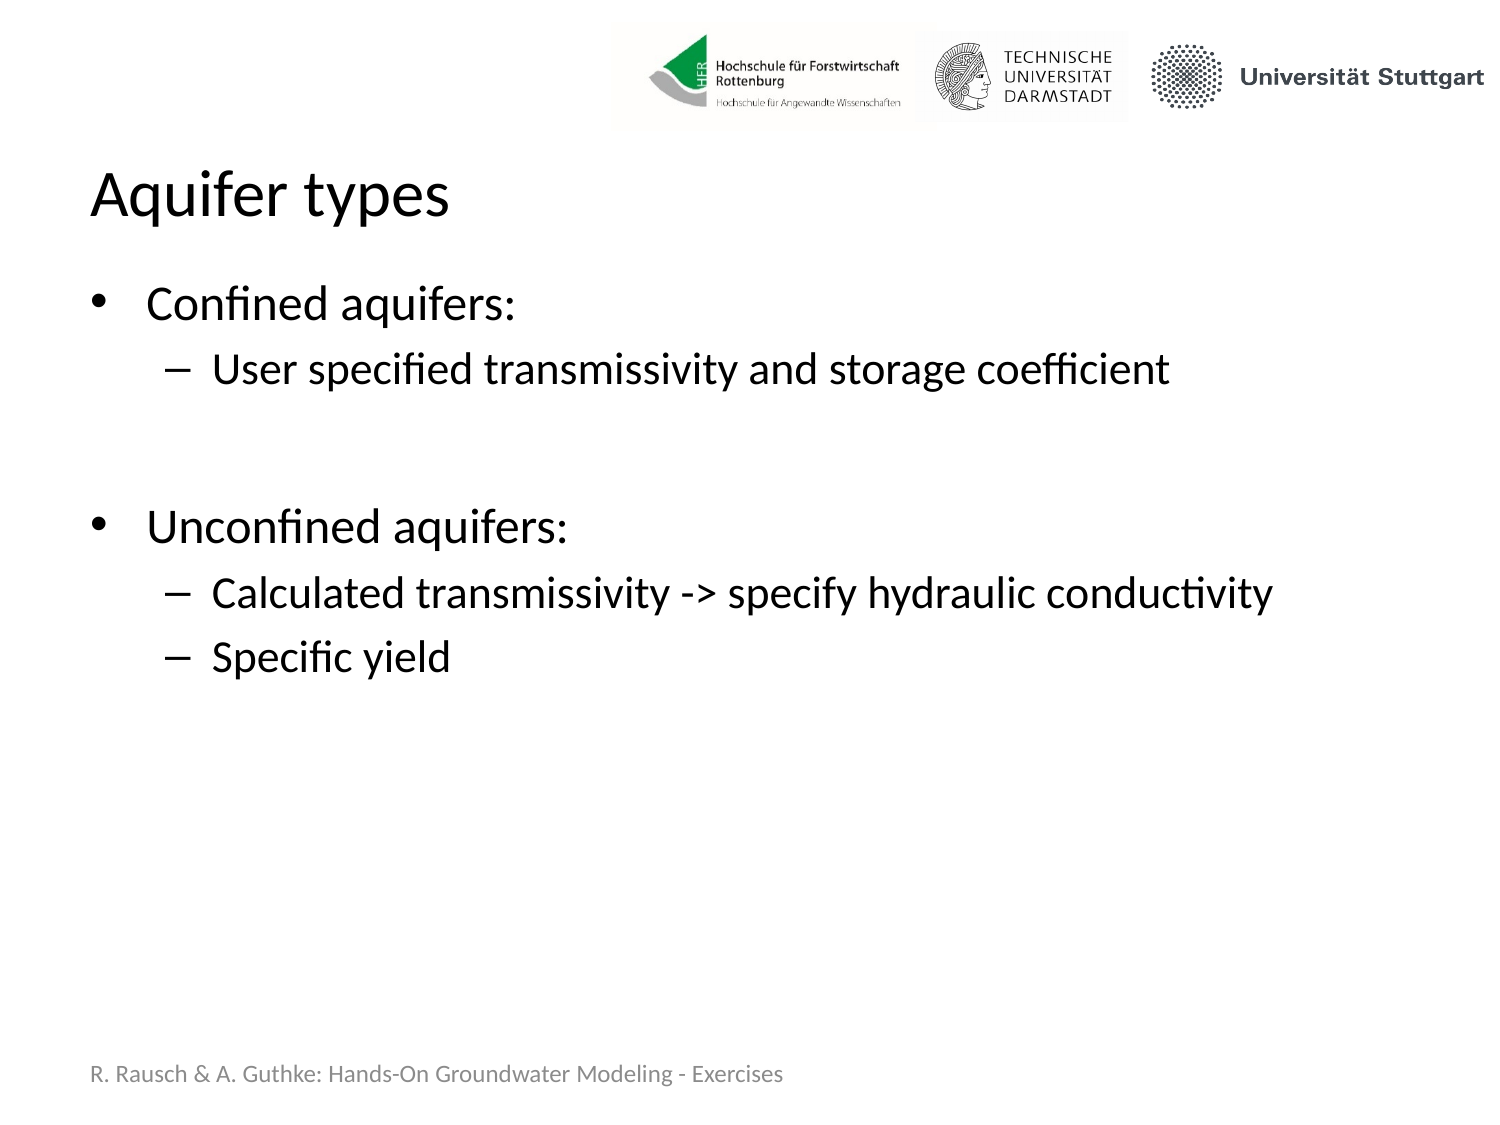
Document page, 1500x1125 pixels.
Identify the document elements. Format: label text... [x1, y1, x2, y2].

list Confined aquifers: User specified transmissivity and storage coefficient Unconfined aquifers: Calculated transmissivity -> specify hydraulic conductivity Specific yield [75, 262, 1425, 1005]
title Aquifer types [75, 136, 1425, 244]
picture [1151, 44, 1491, 109]
picture [611, 22, 1129, 131]
slide_number R. Rausch & A. Guthke: Hands-On Groundwater Modeling - Exercises [75, 1042, 916, 1103]
